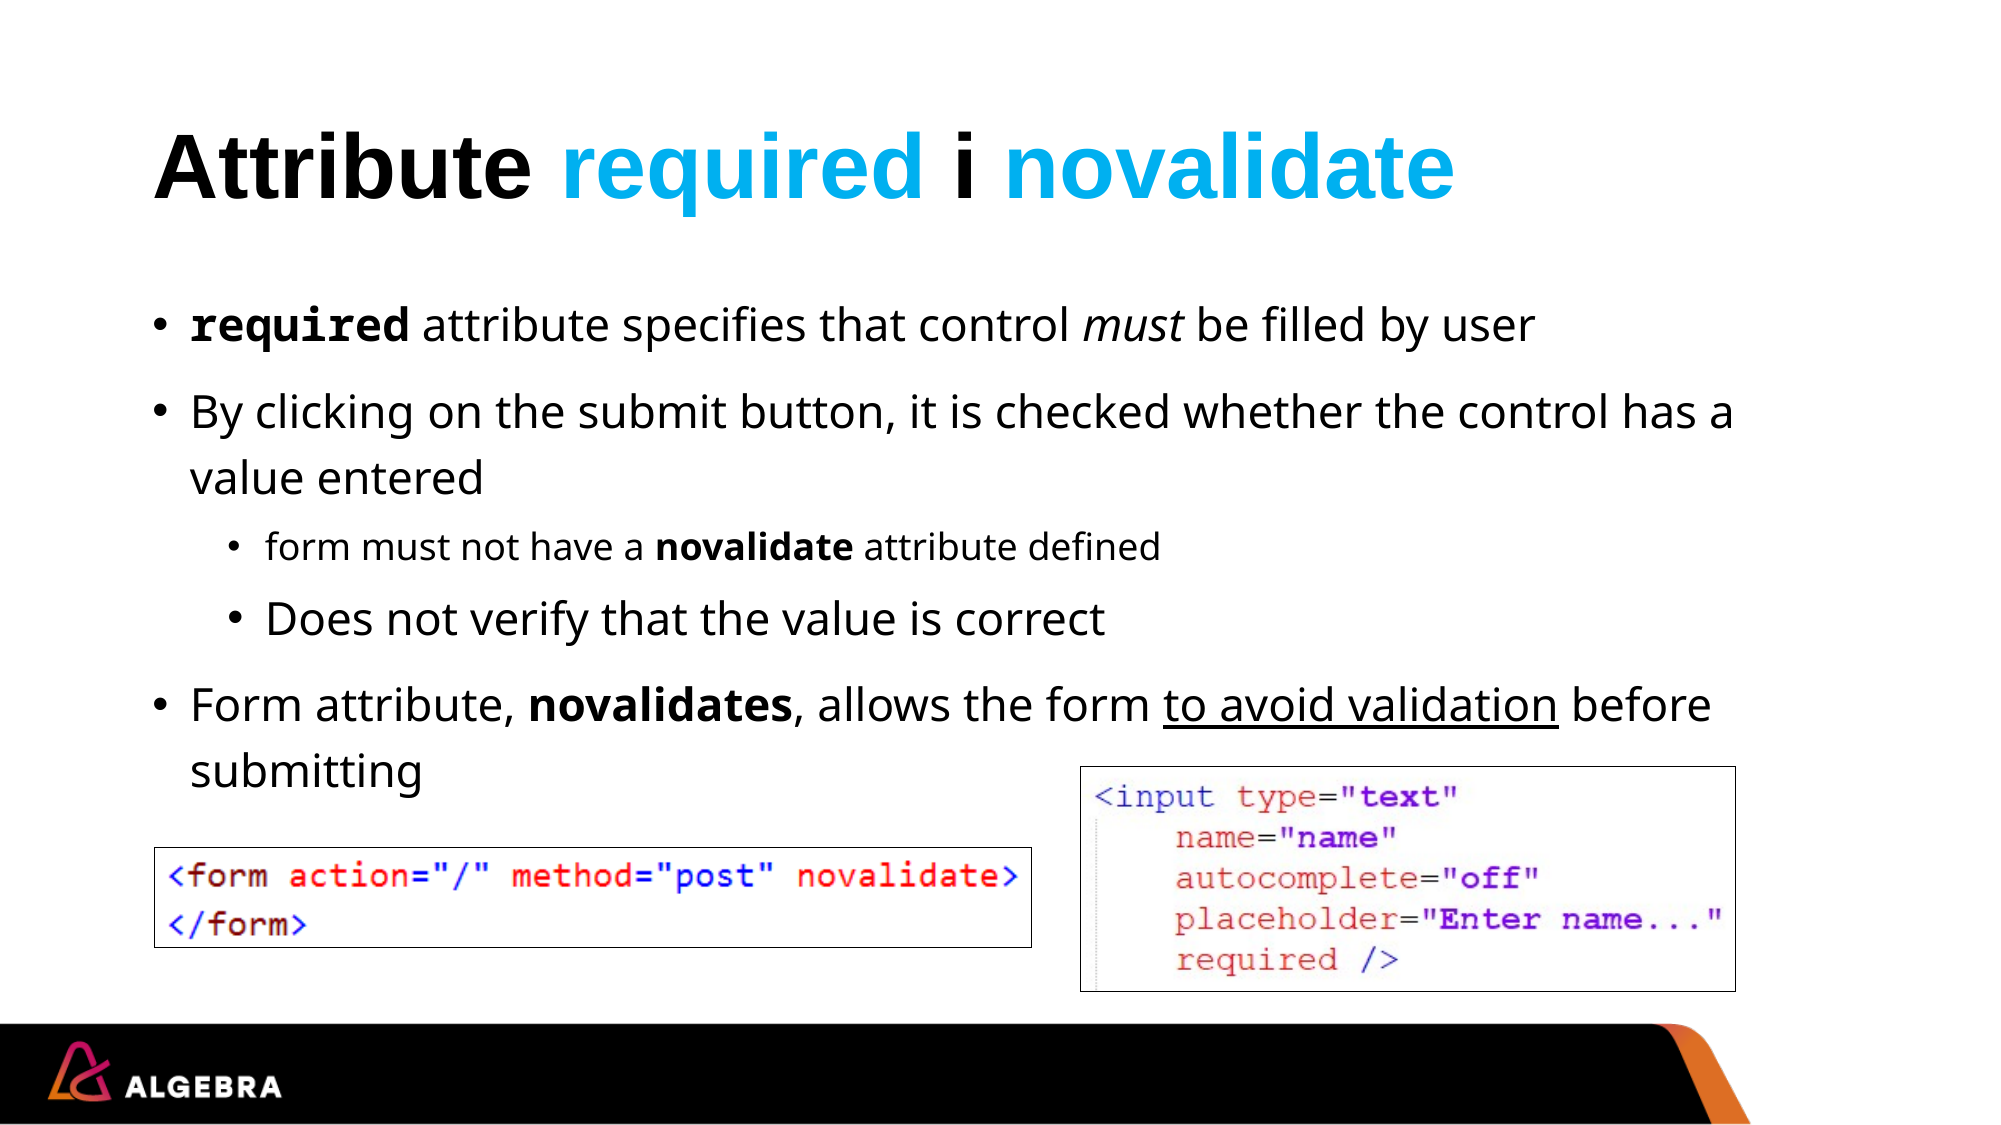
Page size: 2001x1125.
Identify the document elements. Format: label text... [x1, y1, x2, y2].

title Attribute required i novalidate [137, 59, 1863, 278]
picture [0, 1023, 1958, 1125]
picture [154, 847, 1032, 948]
picture [1080, 766, 1736, 992]
list required attribute specifies that control must be filled by user By clicking on the submit button, it is checked whether the control has a value entered form must not have a novalidate attribute defined Does not verify that the value is correct Form attribute, novalidates, allows the form to avoid validation before submitting [137, 277, 1846, 992]
